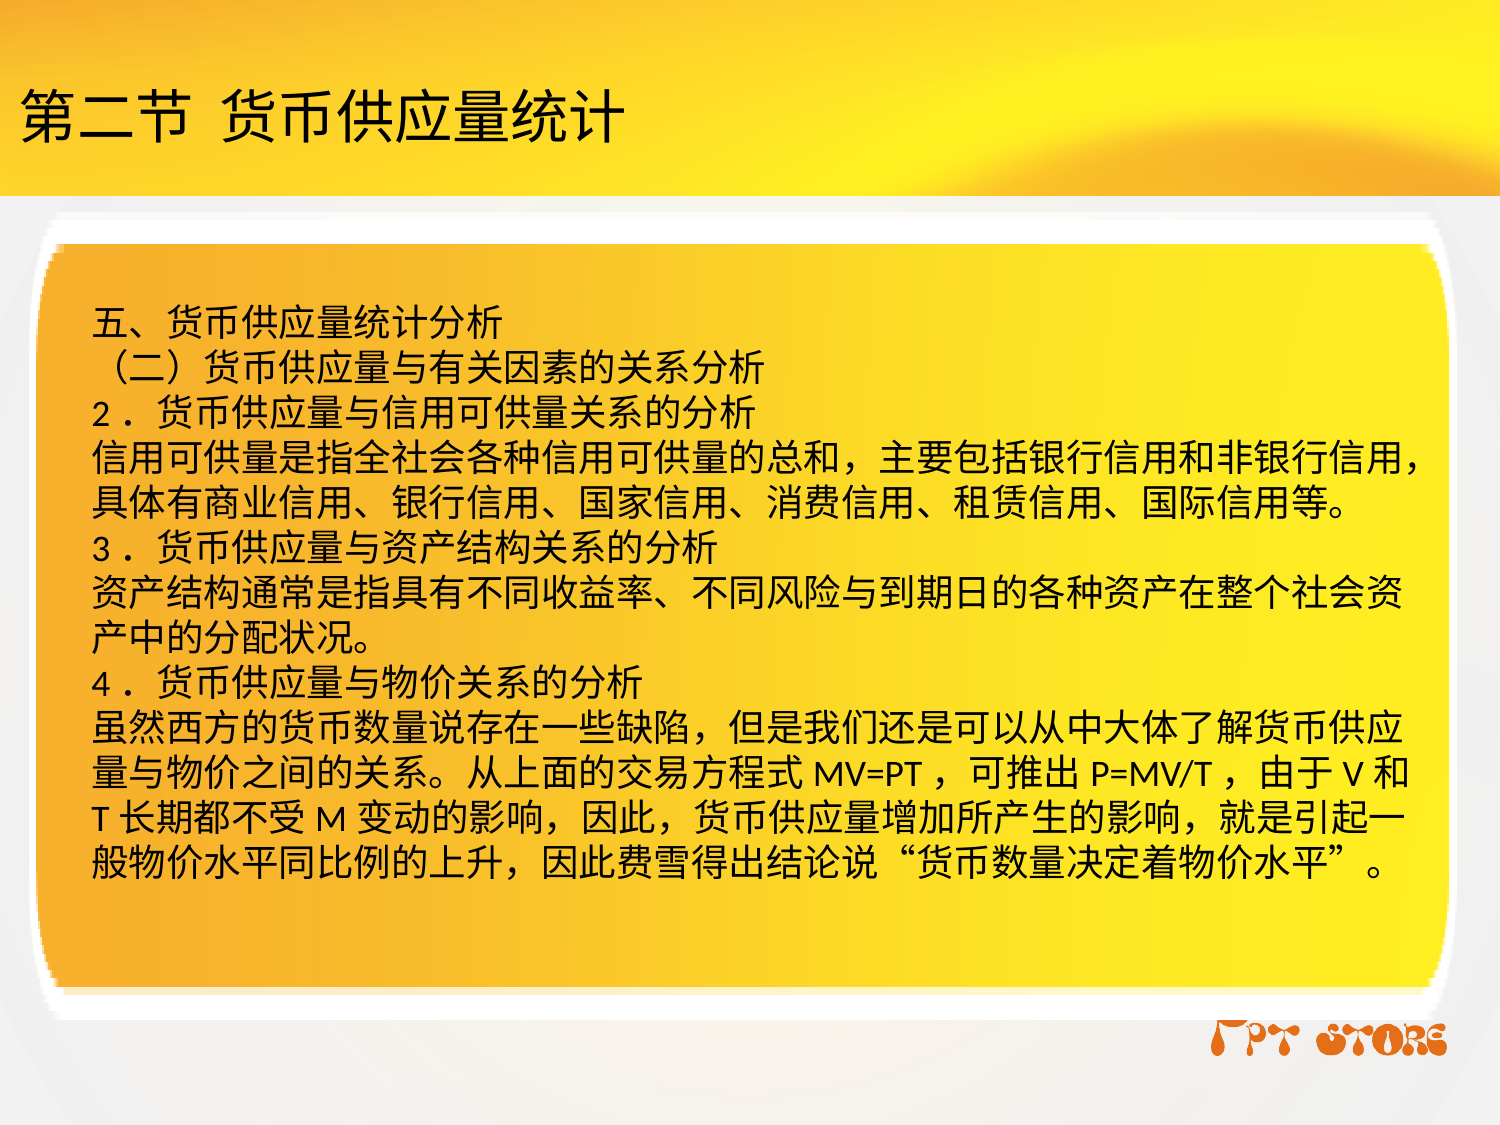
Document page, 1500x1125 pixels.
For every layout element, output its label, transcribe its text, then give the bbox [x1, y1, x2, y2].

picture [0, 0, 1500, 1125]
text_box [29, 212, 1500, 1125]
title 第二节 货币供应量统计 [0, 56, 999, 173]
